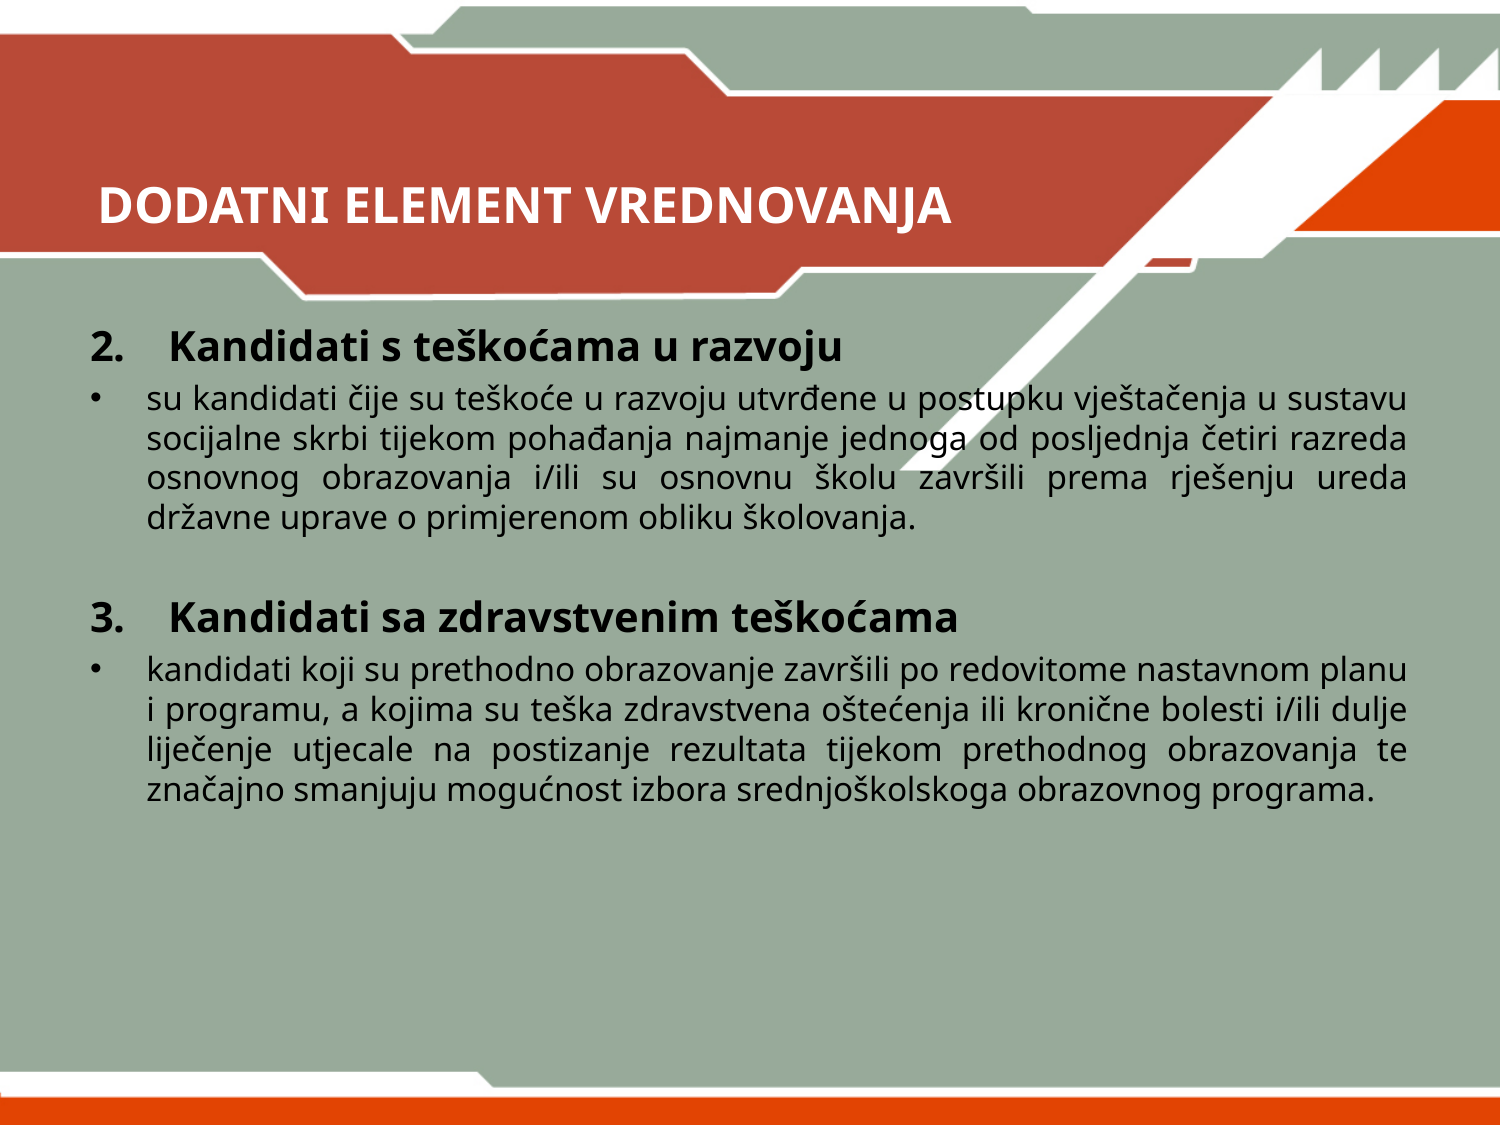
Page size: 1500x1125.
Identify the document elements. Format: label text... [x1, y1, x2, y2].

picture [0, 0, 1500, 1125]
list 2. Kandidati s teškoćama u razvoju su kandidati čije su teškoće u razvoju utvrđene u postupku vještačenja u sustavu socijalne skrbi tijekom pohađanja najmanje jednoga od posljednja četiri razreda osnovnog obrazovanja i/ili su osnovnu školu završili prema rješenju ureda državne uprave o primjerenom obliku školovanja. 3. Kandidati sa zdravstvenim teškoćama kandidati koji su prethodno obrazovanje završili po redovitome nastavnom planu i programu, a kojima su teška zdravstvena oštećenja ili kronične bolesti i/ili dulje liječenje utjecale na postizanje rezultata tijekom prethodnog obrazovanja te značajno smanjuju mogućnost izbora srednjoškolskoga obrazovnog programa. [74, 312, 1426, 1006]
title DODATNI ELEMENT VREDNOVANJA [81, 175, 1433, 322]
